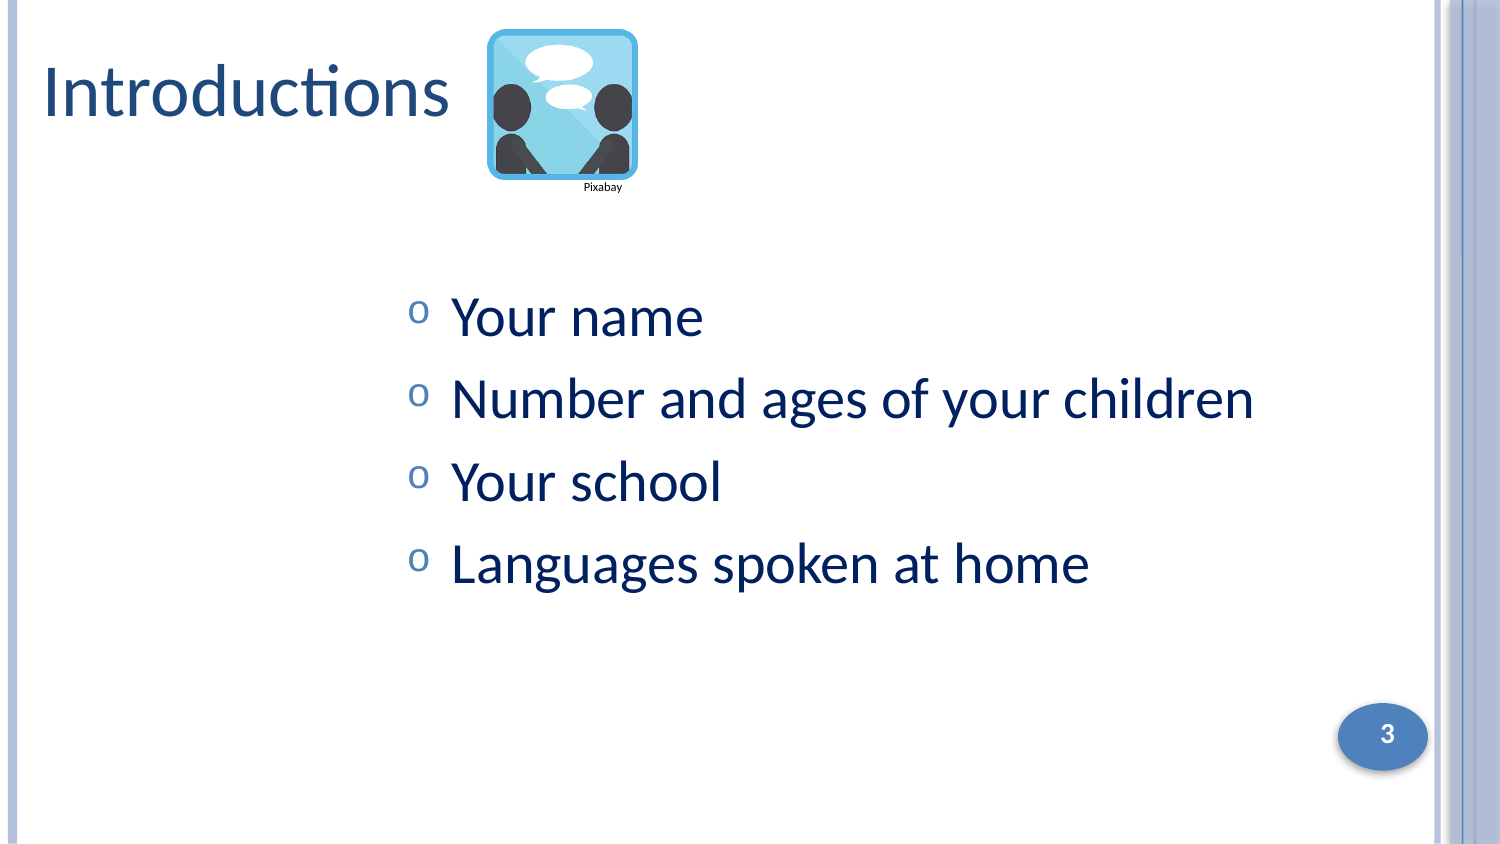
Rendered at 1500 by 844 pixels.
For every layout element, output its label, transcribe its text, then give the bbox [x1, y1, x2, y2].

text_box Introductions [28, 34, 466, 140]
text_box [486, 28, 639, 203]
slide_number 3 [1337, 709, 1438, 764]
list Your name Number and ages of your children Your school Languages spoken at home [391, 270, 1300, 631]
